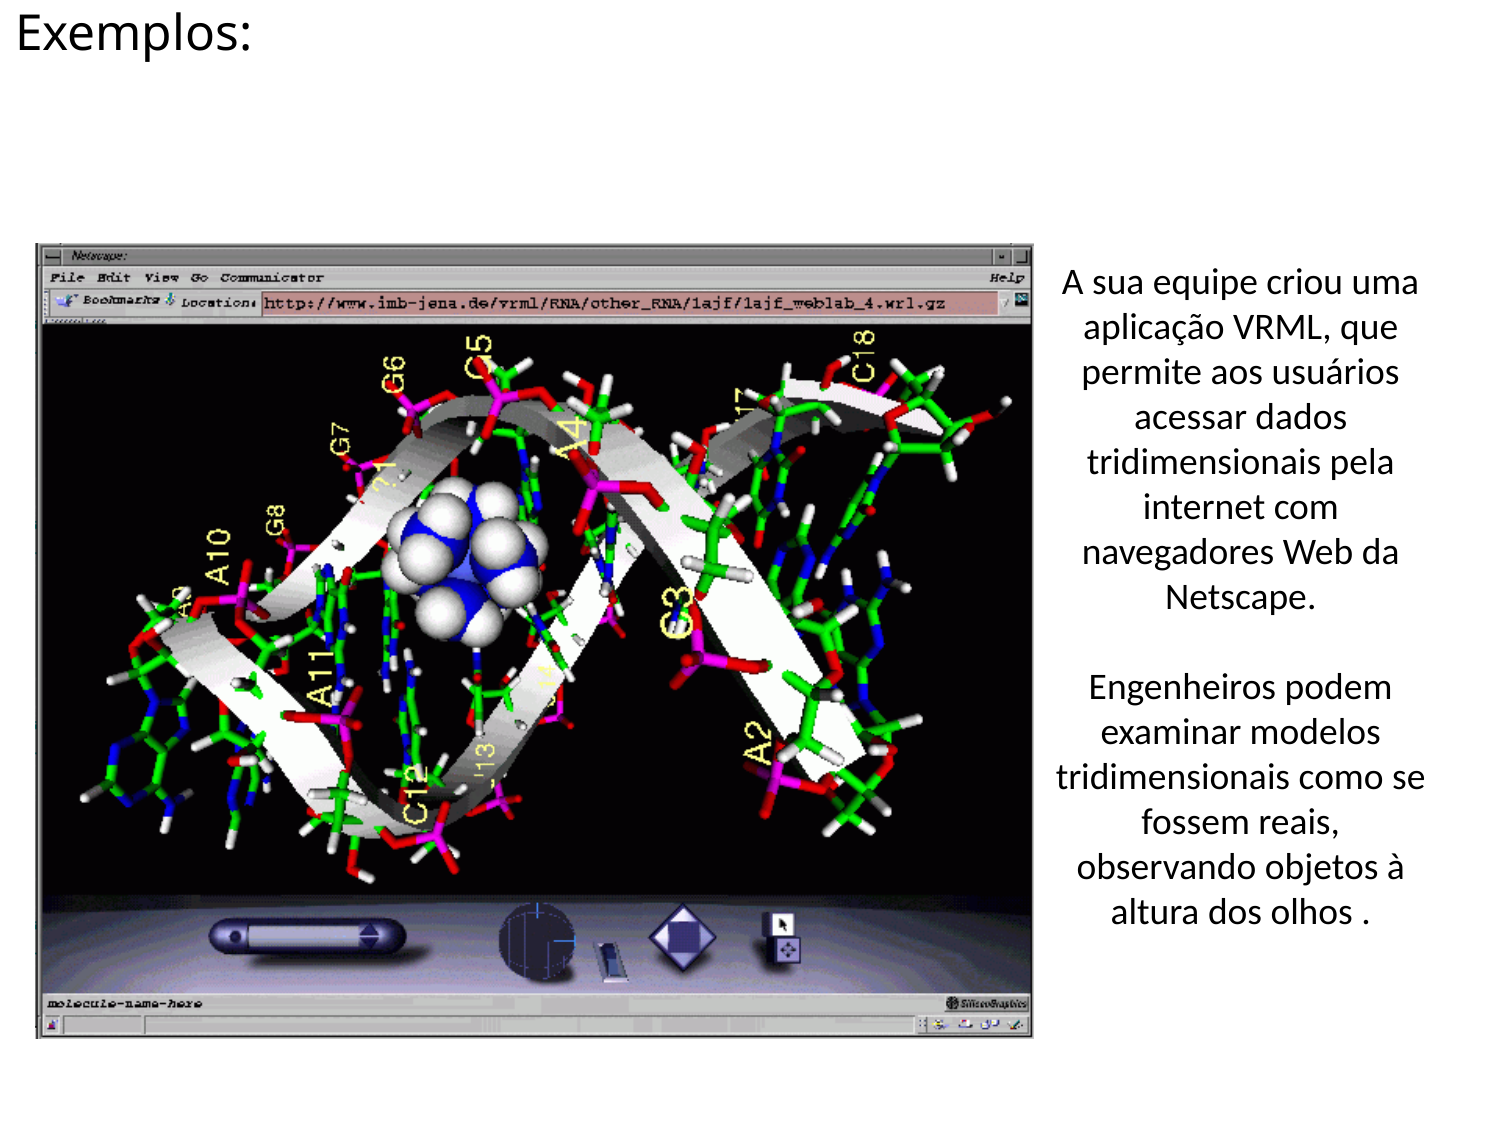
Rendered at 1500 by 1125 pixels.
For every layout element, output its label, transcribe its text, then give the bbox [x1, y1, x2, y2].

title Exemplos: [0, 0, 384, 69]
text_box A sua equipe criou uma aplicação VRML, que permite aos usuários acessar dados tridimensionais pela internet com navegadores Web da Netscape. Engenheiros podem examinar modelos tridimensionais como se fossem reais, observando objetos à altura dos olhos . [1034, 249, 1449, 985]
picture [35, 243, 1034, 1039]
